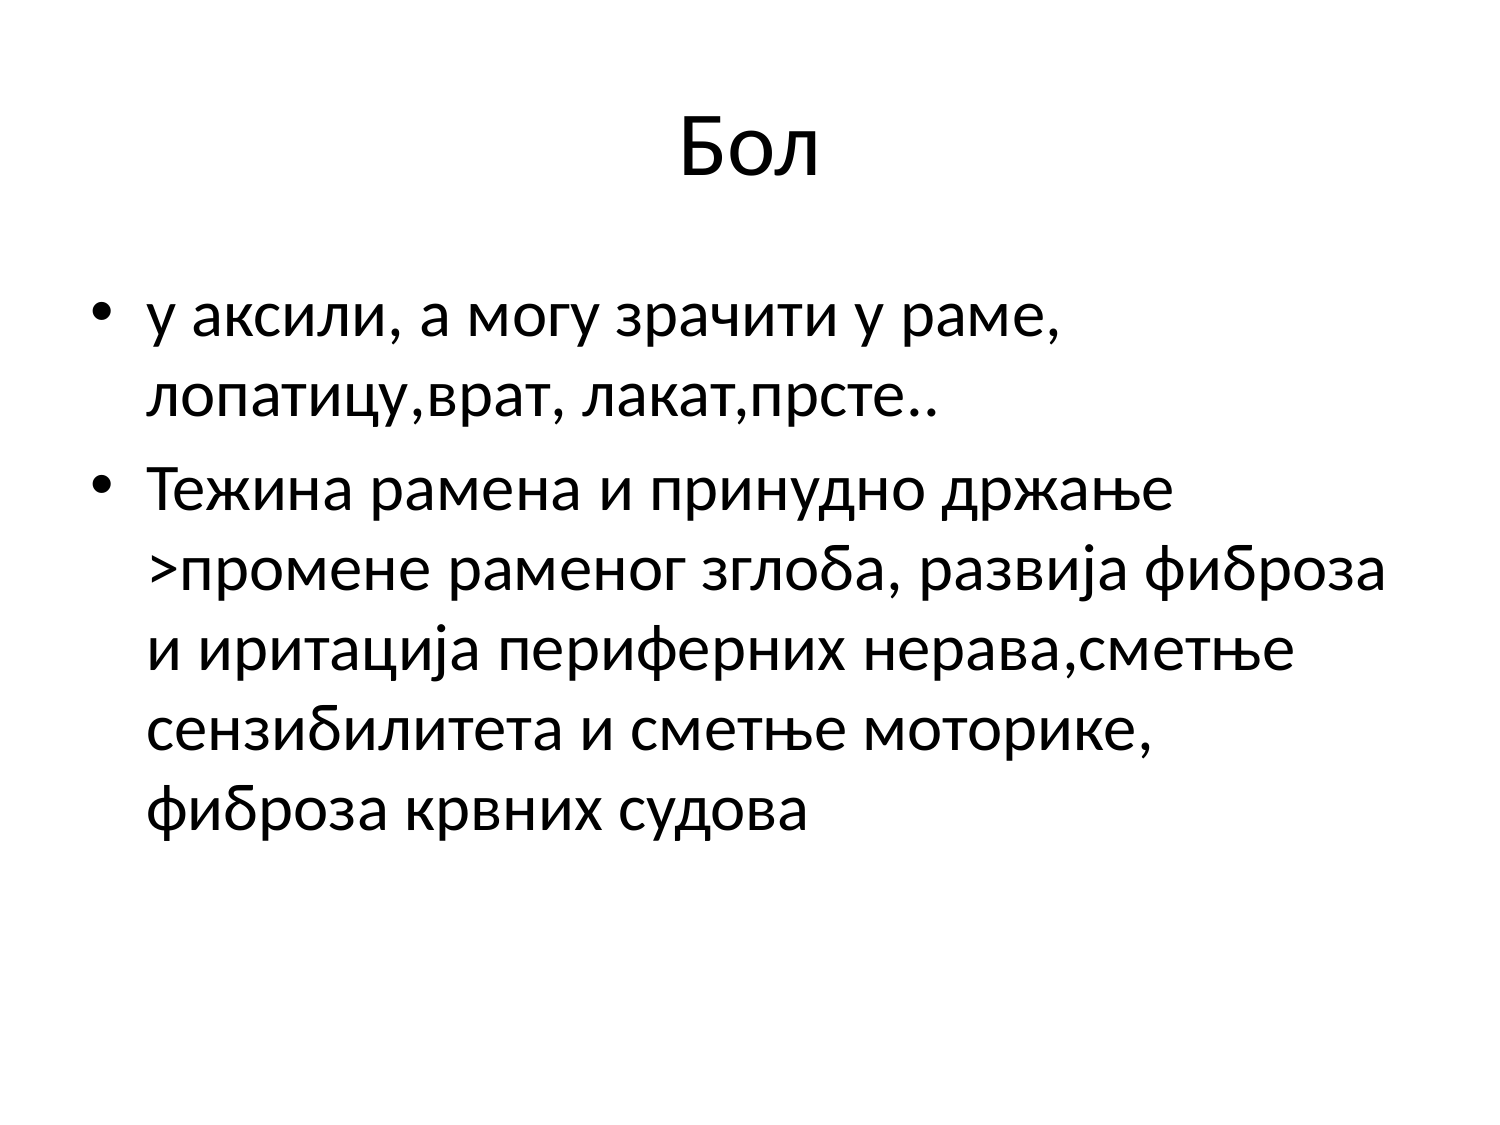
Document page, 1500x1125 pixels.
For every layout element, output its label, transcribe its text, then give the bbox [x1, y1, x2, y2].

list у аксили, а могу зрачити у раме, лопатицу,врат, лакат,прсте.. Тежина рамена и принудно држање >промене раменог зглоба, развија фиброза и иритација периферних нерава,сметње сензибилитета и сметње моторике, фиброза крвних судова [75, 262, 1425, 1005]
title Бол [75, 45, 1425, 233]
